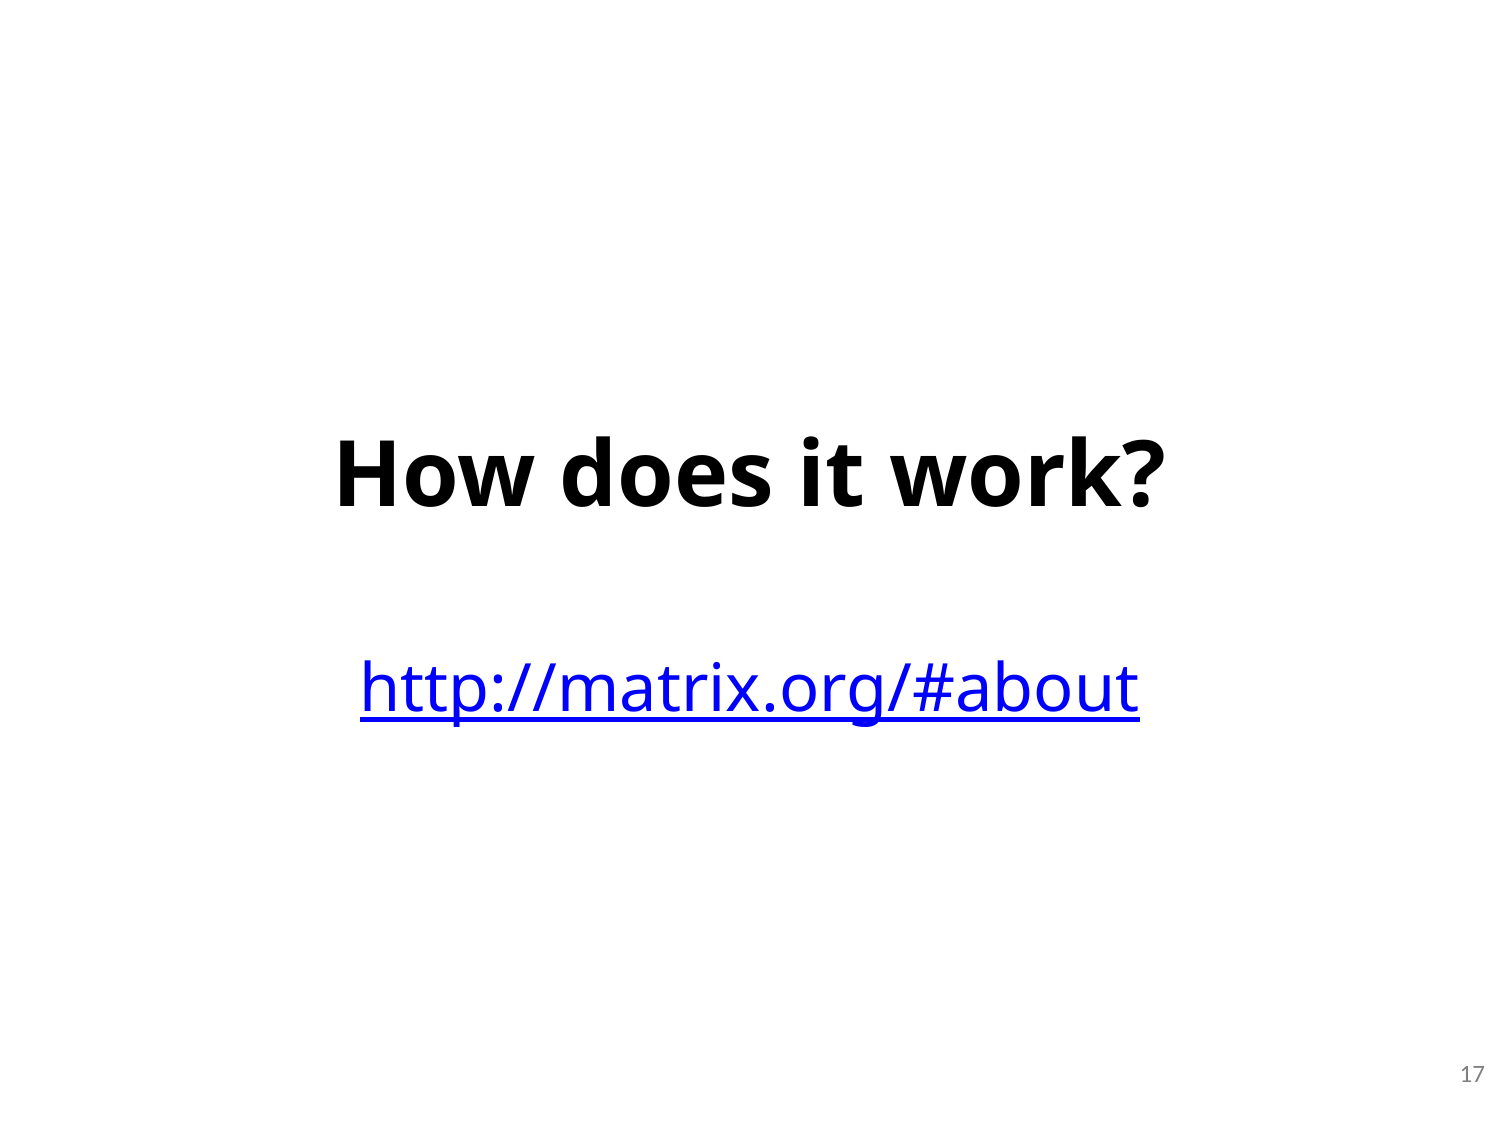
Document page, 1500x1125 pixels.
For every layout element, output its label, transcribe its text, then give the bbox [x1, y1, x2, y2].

title How does it work? [112, 349, 1388, 591]
slide_number 17 [1149, 1042, 1500, 1103]
subtitle http://matrix.org/#about [225, 637, 1275, 925]
